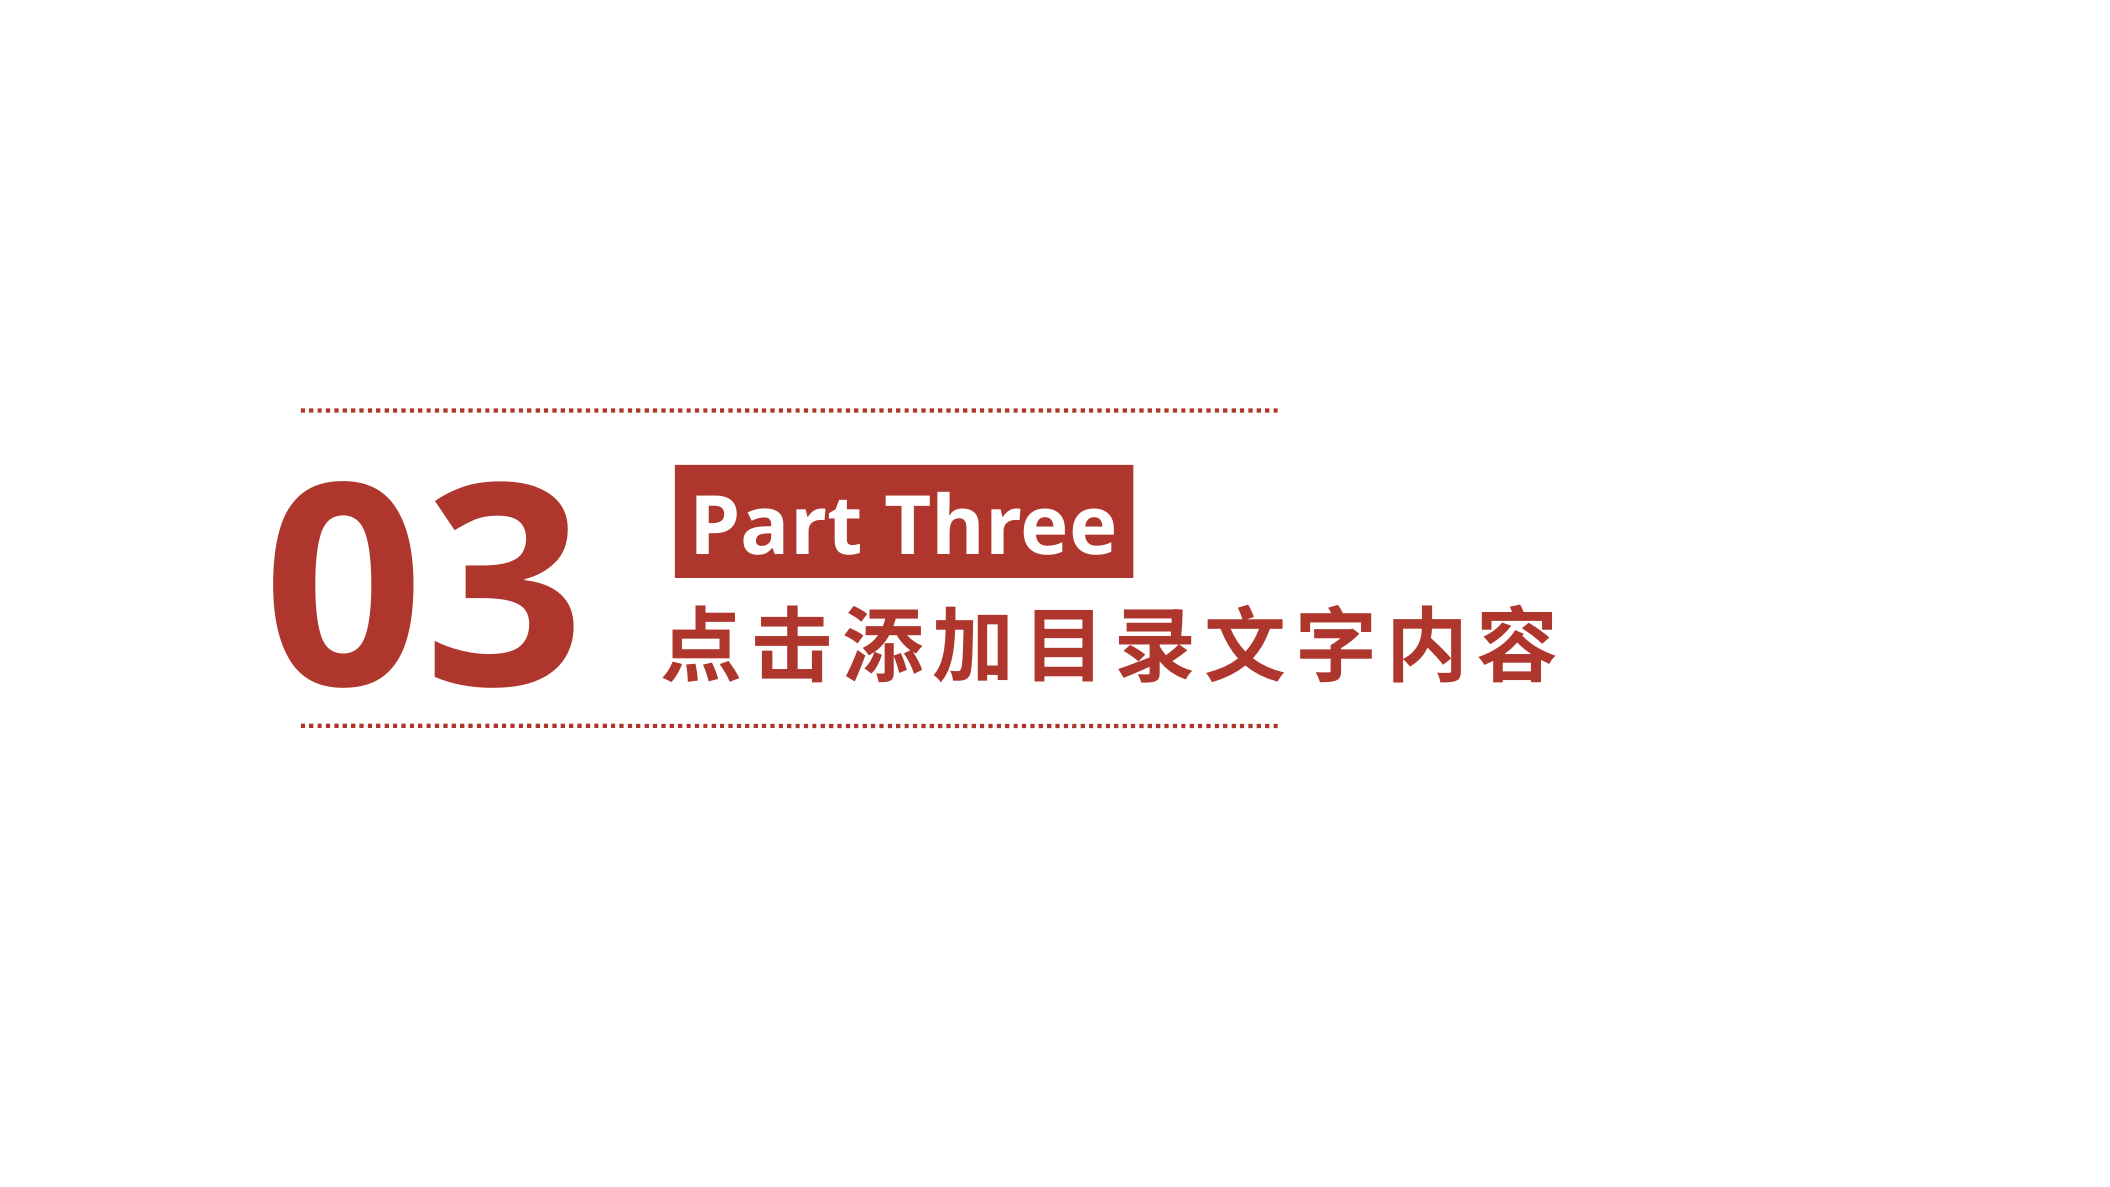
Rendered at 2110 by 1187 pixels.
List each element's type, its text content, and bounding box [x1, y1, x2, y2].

text_box 03 [248, 397, 601, 750]
text_box Part Three [674, 464, 1134, 578]
text_box 点击添加目录文字内容 [646, 585, 1831, 699]
